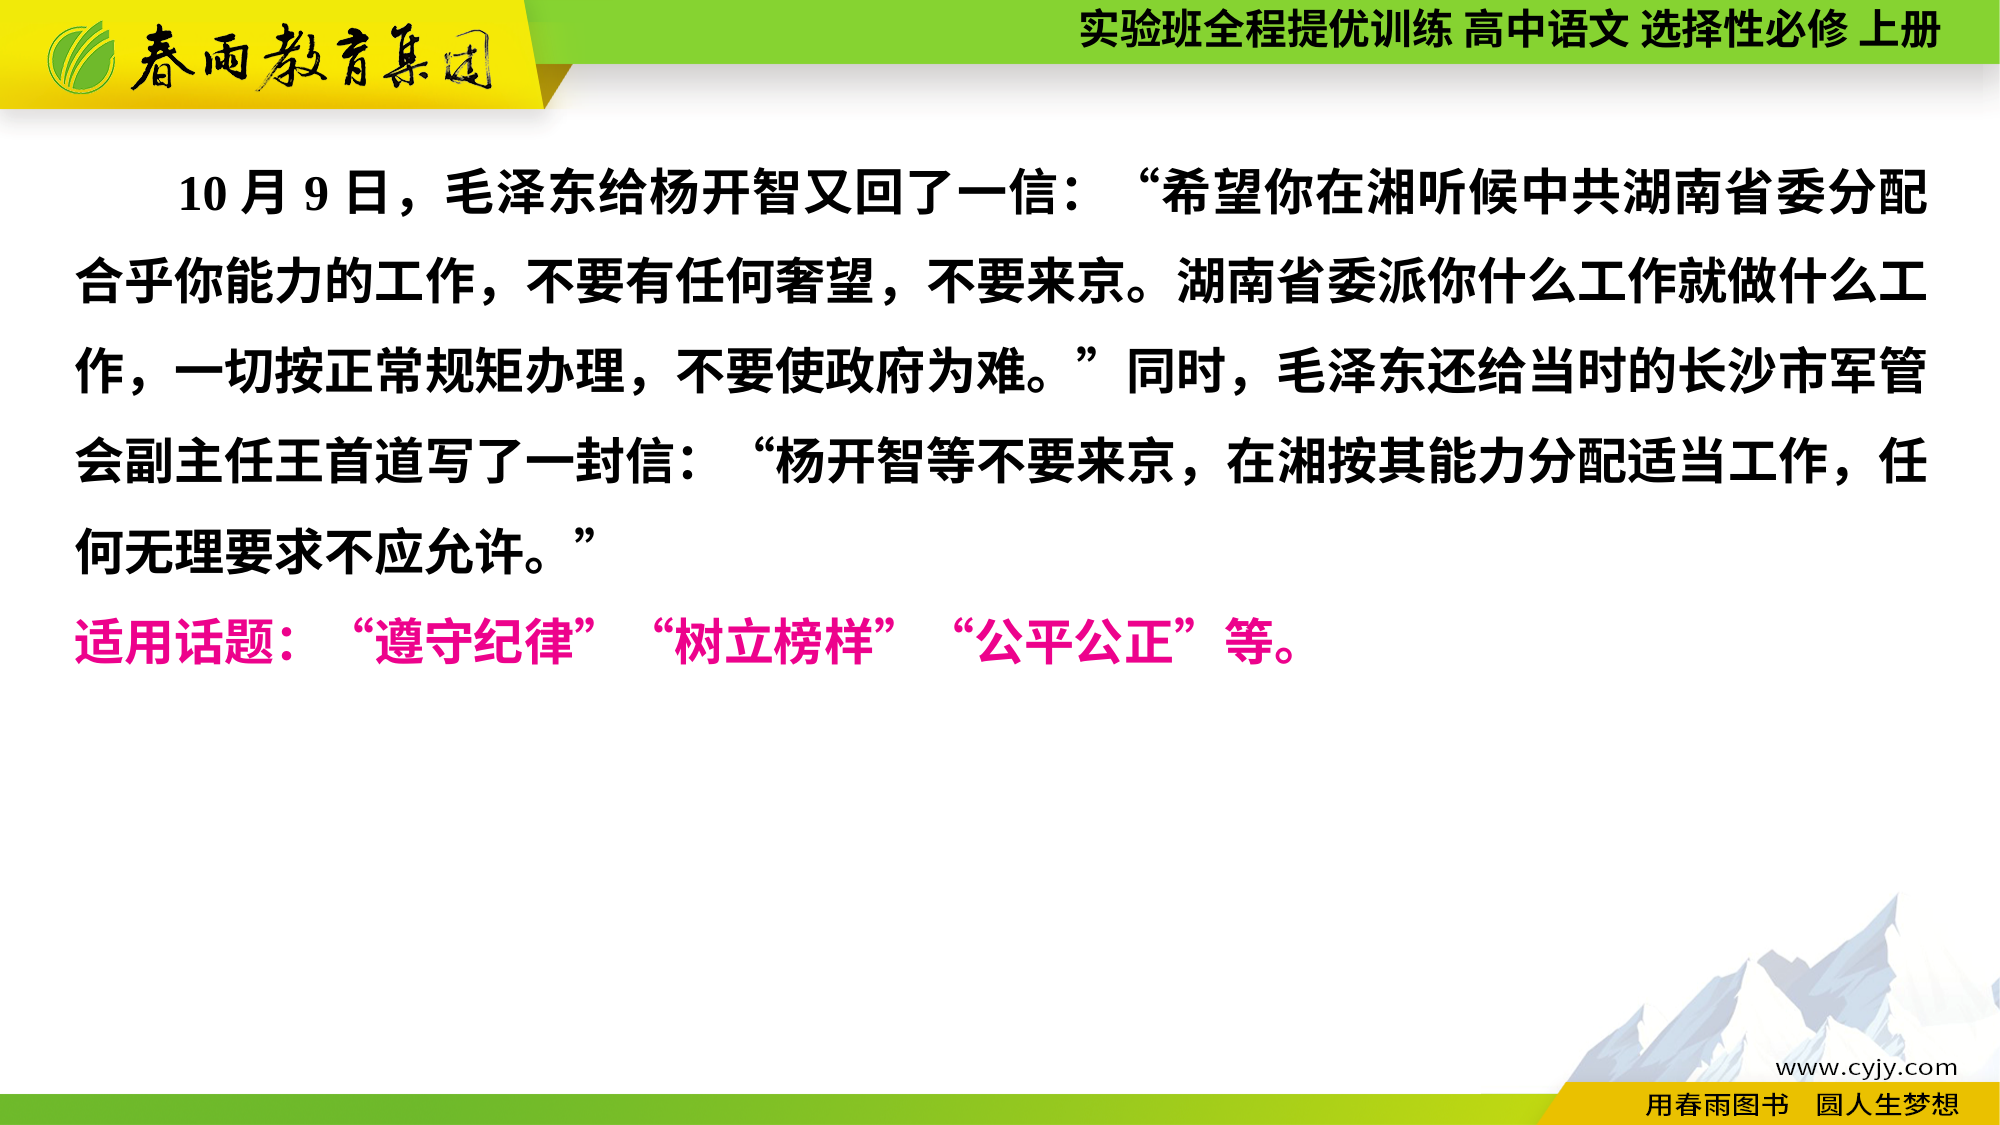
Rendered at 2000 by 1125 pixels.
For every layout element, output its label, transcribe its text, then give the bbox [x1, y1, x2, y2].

picture [0, 0, 2000, 1125]
list 10月9日，毛泽东给杨开智又回了一信：“希望你在湘听候中共湖南省委分配合乎你能力的工作，不要有任何奢望，不要来京。湖南省委派你什么工作就做什么工作，一切按正常规矩办理，不要使政府为难。”同时，毛泽东还给当时的长沙市军管会副主任王首道写了一封信：“杨开智等不要来京，在湘按其能力分配适当工作，任何无理要求不应允许。” 适用话题：“遵守纪律”“树立榜样”“公平公正”等。 [59, 122, 1944, 683]
